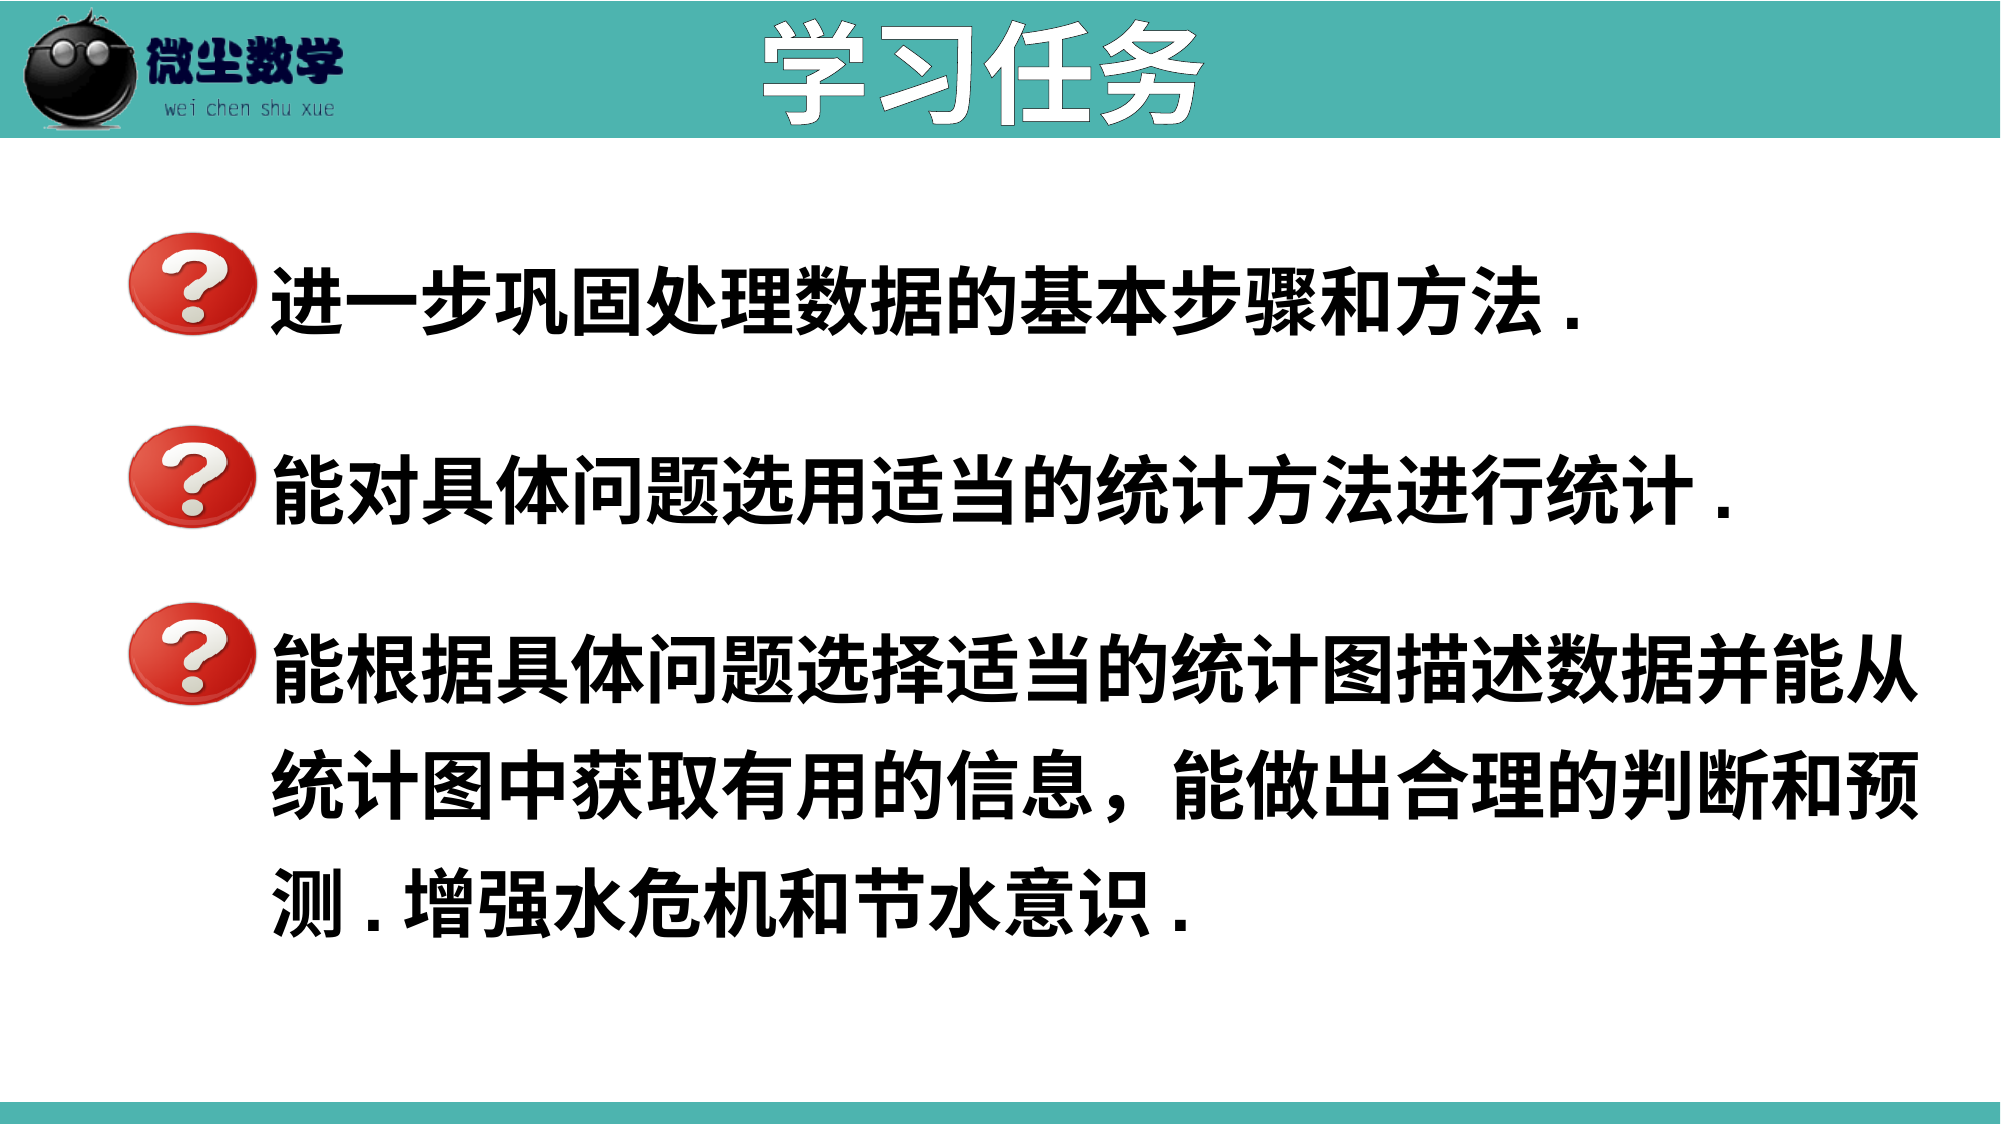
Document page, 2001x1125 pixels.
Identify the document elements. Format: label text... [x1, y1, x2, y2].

picture [0, 1, 2001, 1124]
text_box 学习任务 [742, 0, 1223, 146]
text_box 能根据具体问题选择适当的统计图描述数据并能从统计图中获取有用的信息，能做出合理的判断和预测.增强水危机和节水意识. [255, 587, 1977, 954]
text_box 能对具体问题选用适当的统计方法进行统计. [255, 409, 1977, 541]
text_box 进一步巩固处理数据的基本步骤和方法. [254, 219, 1768, 352]
